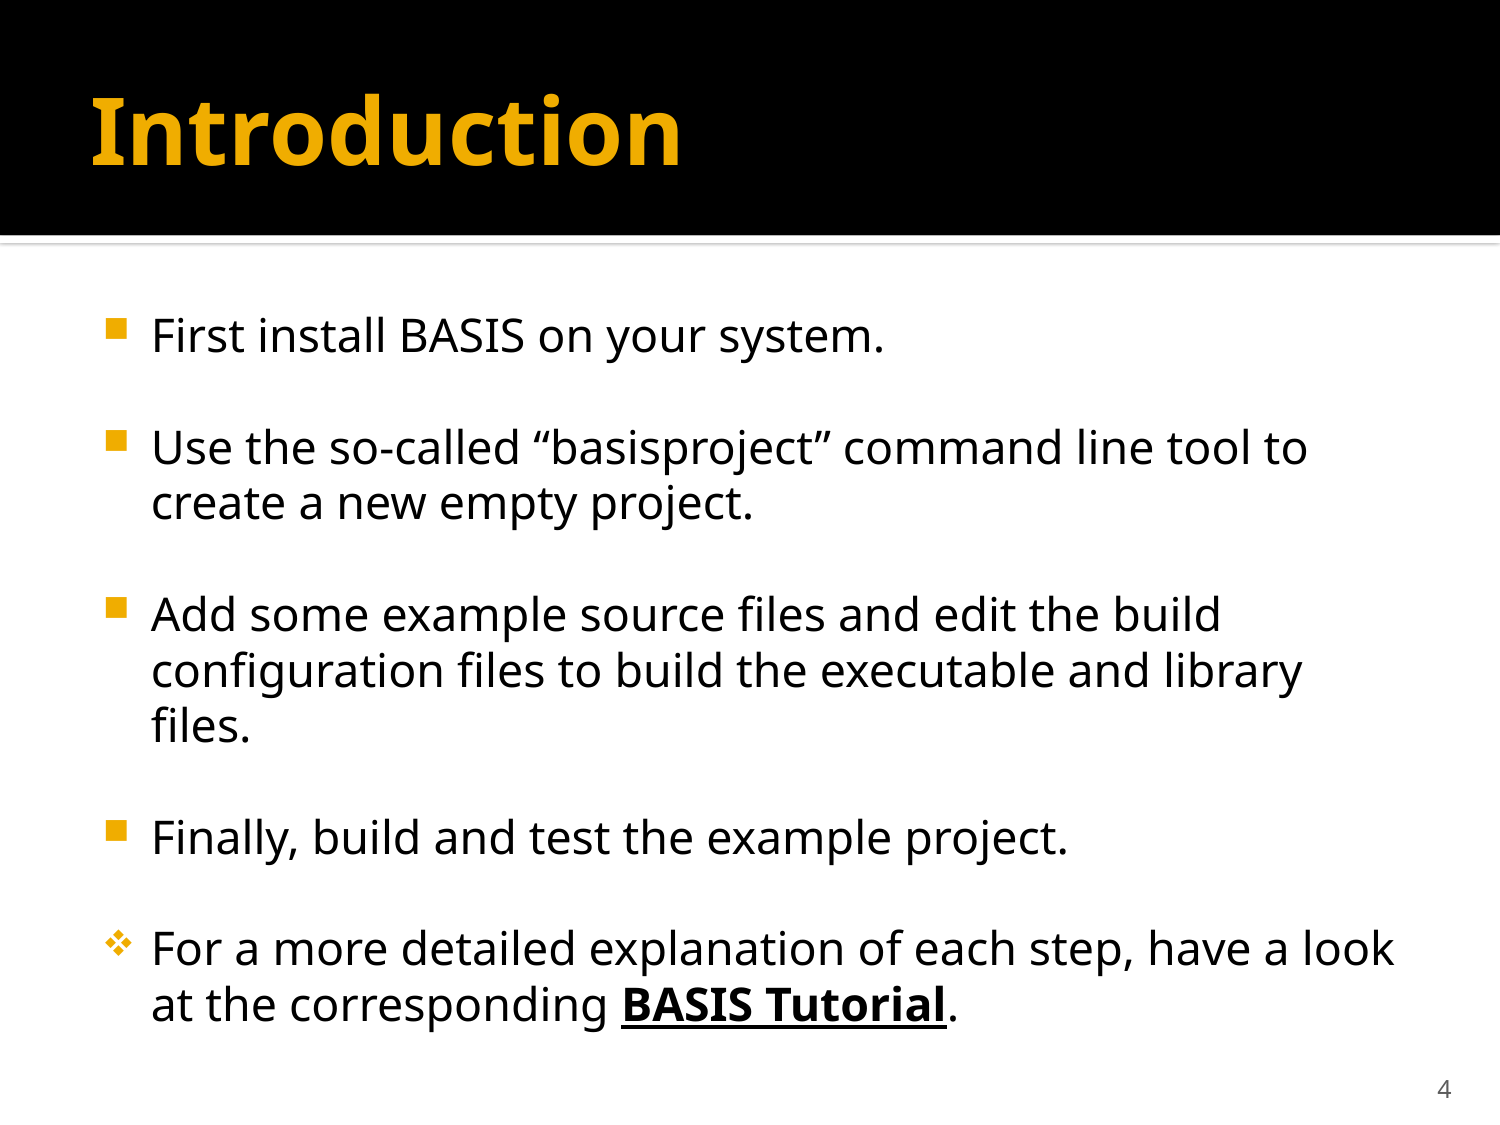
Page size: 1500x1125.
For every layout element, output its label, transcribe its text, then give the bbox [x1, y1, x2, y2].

slide_number 4 [1345, 1062, 1467, 1108]
list First install BASIS on your system. Use the so-called “basisproject” command line tool to create a new empty project. Add some example source files and edit the build configuration files to build the executable and library files. Finally, build and test the example project. For a more detailed explanation of each step, have a look at the corresponding BASIS Tutorial. [75, 291, 1425, 1050]
title Introduction [75, 25, 1425, 231]
